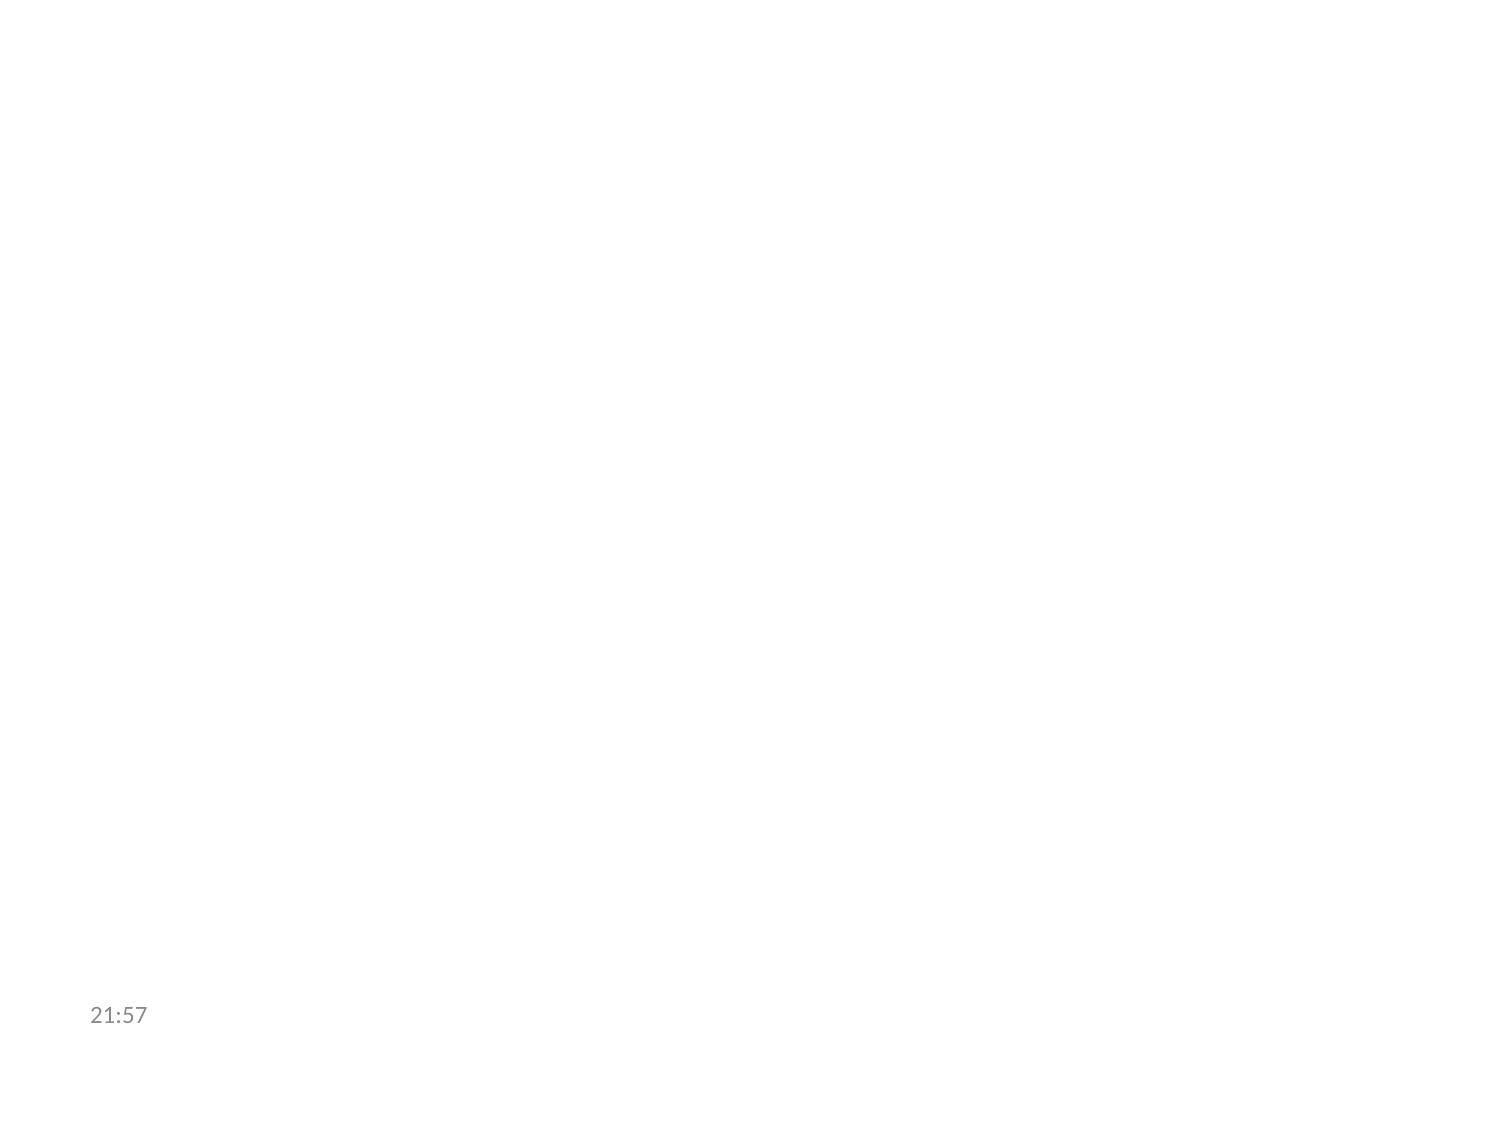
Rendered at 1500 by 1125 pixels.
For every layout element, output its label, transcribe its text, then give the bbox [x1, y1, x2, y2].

text_box 15:35 [75, 983, 425, 1044]
